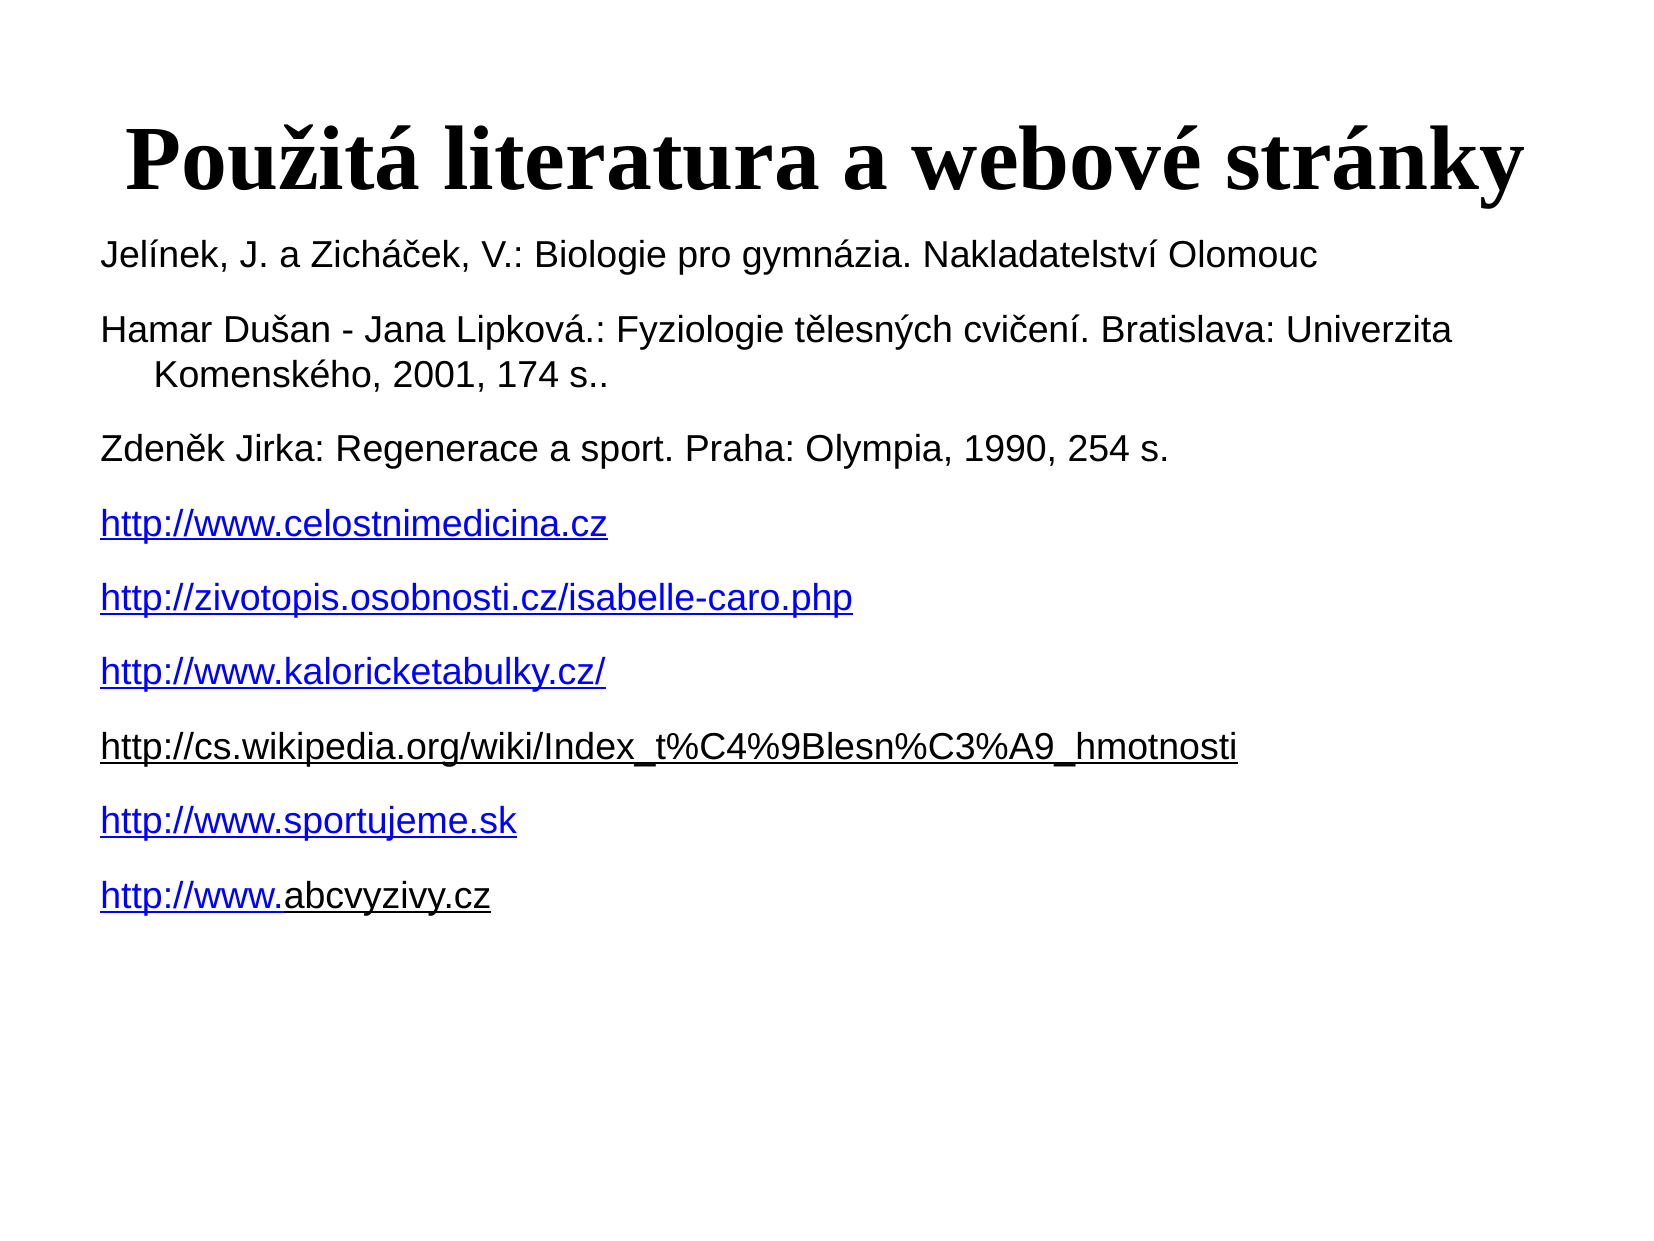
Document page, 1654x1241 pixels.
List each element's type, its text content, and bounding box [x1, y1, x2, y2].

list Jelínek, J. a Zicháček, V.: Biologie pro gymnázia. Nakladatelství Olomouc Hamar Dušan - Jana Lipková.: Fyziologie tělesných cvičení. Bratislava: Univerzita Komenského, 2001, 174 s.. Zdeněk Jirka: Regenerace a sport. Praha: Olympia, 1990, 254 s. http://www.celostnimedicina.cz http://zivotopis.osobnosti.cz/isabelle-caro.php http://www.kaloricketabulky.cz/ http://cs.wikipedia.org/wiki/Index_t%C4%9Blesn%C3%A9_hmotnosti http://www.sportujeme.sk http://www.abcvyzivy.cz [82, 230, 1571, 1109]
title Použitá literatura a webové stránky [82, 49, 1571, 230]
